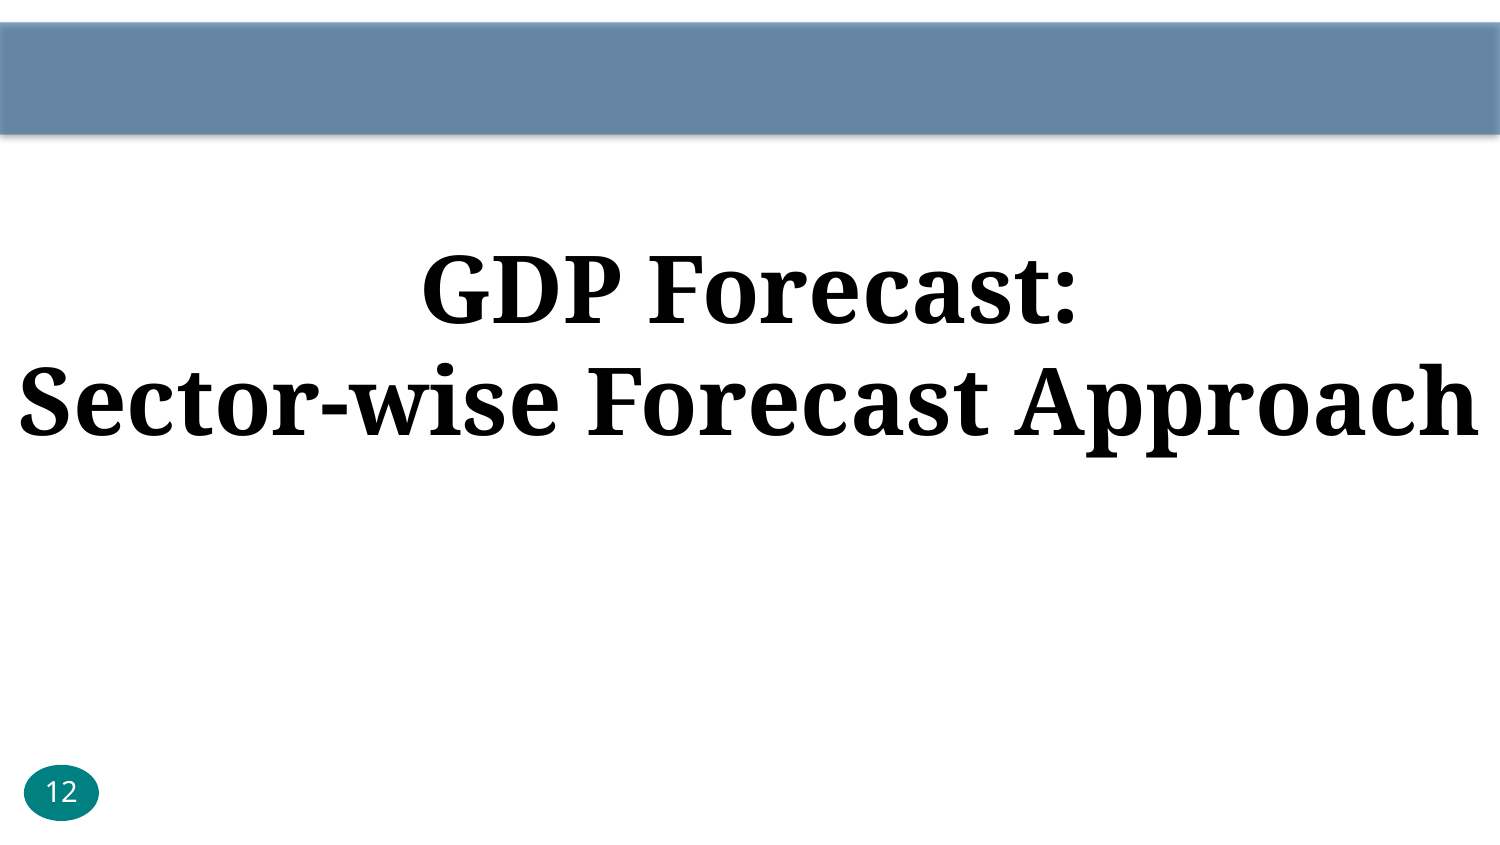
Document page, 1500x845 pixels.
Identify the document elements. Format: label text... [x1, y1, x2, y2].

slide_number 12 [23, 764, 99, 822]
text_box GDP Forecast: Sector-wise Forecast Approach [0, 222, 1500, 462]
